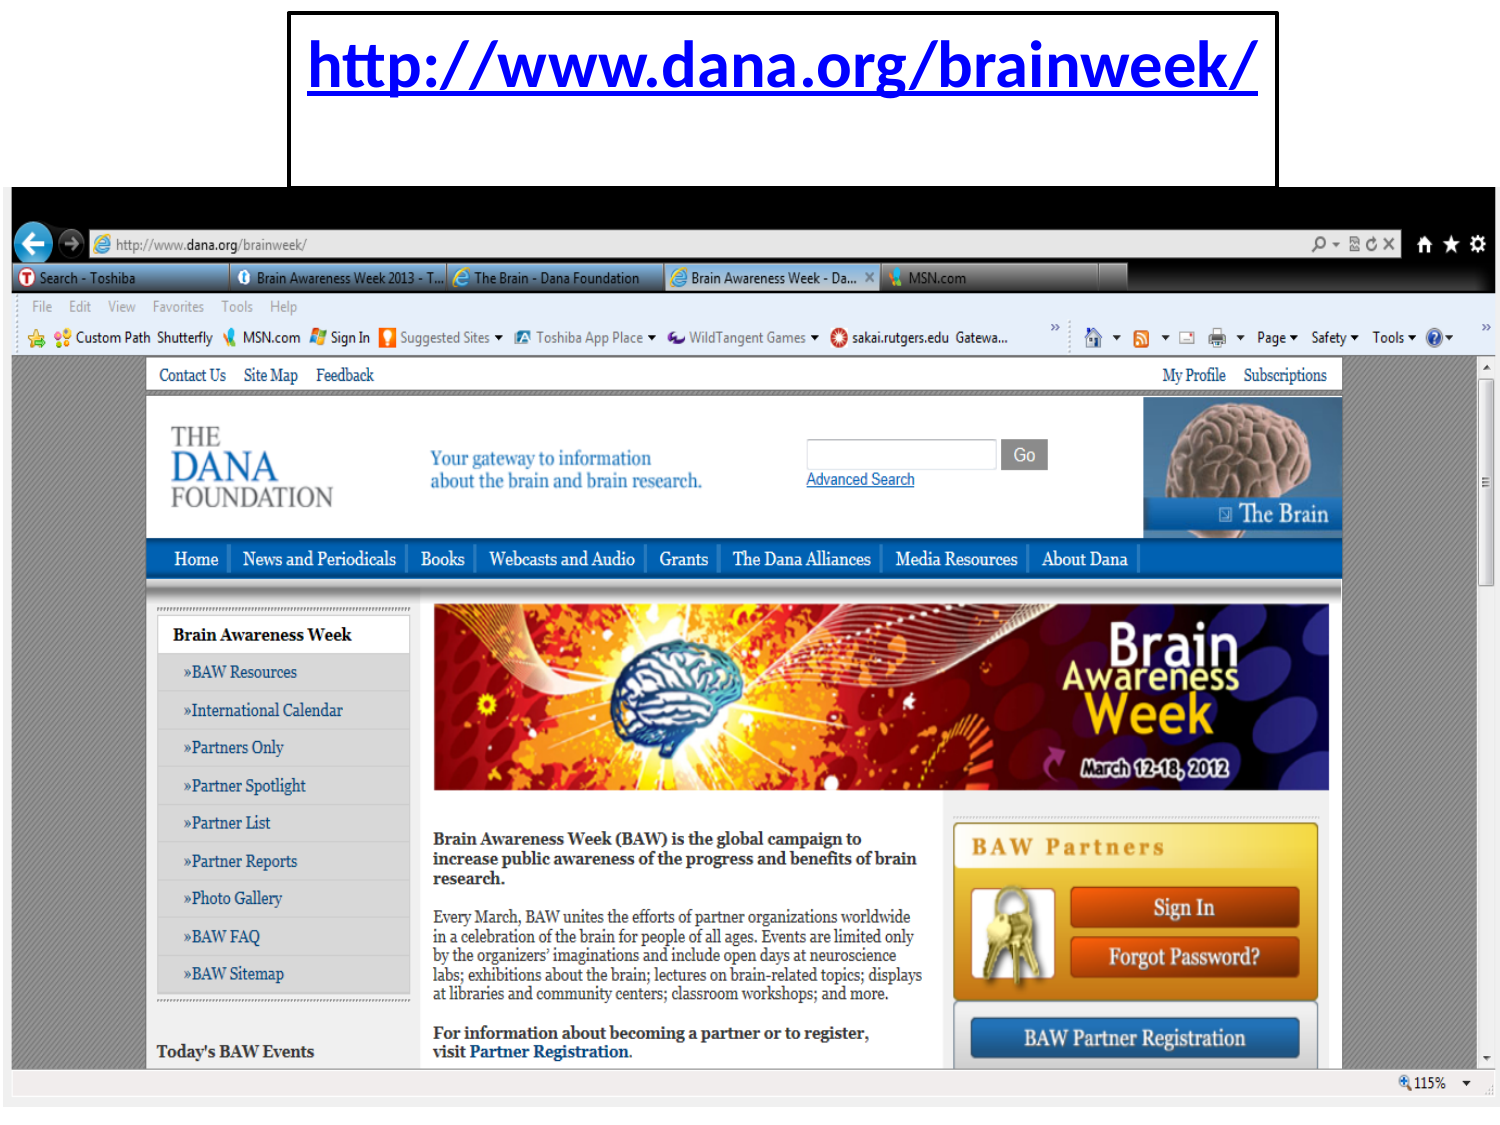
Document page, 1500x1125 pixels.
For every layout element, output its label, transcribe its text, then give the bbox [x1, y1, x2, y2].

picture [3, 187, 1500, 1108]
text_box http://www.dana.org/brainweek/ [287, 11, 1279, 185]
